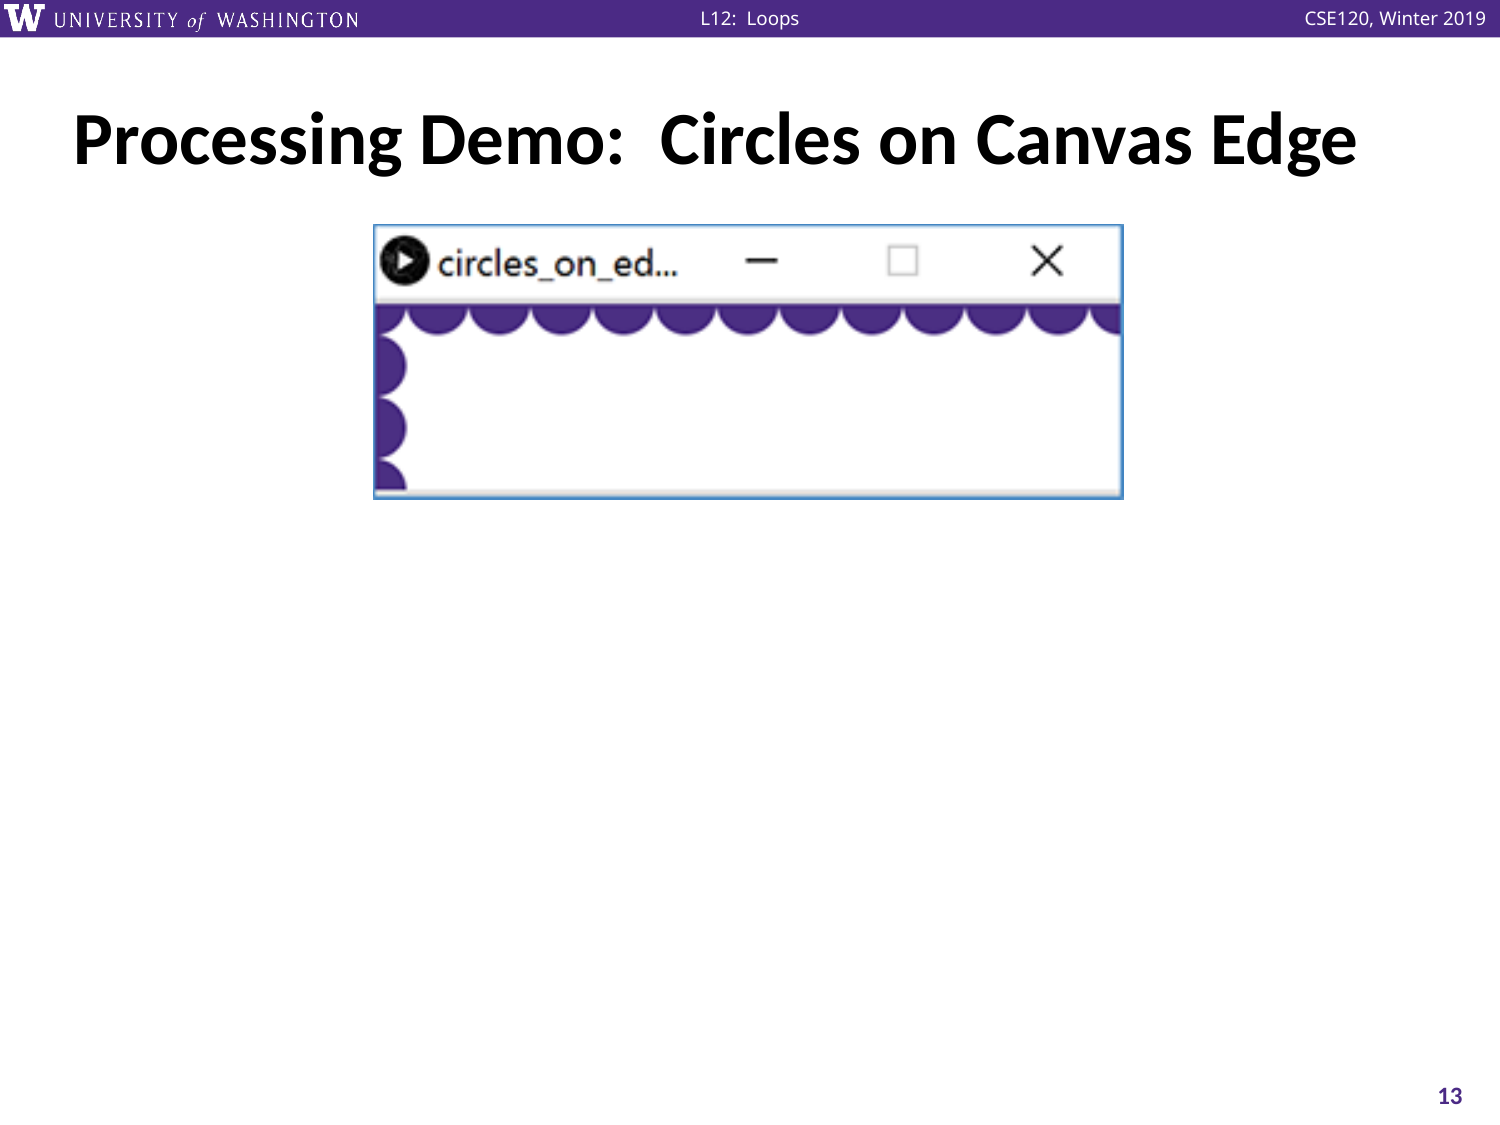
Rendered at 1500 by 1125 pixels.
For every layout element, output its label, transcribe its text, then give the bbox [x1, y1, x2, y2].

picture [4, 4, 358, 32]
slide_number 13 [1400, 1065, 1500, 1125]
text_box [106, 213, 1357, 1093]
title Processing Demo: Circles on Canvas Edge [58, 71, 1438, 198]
